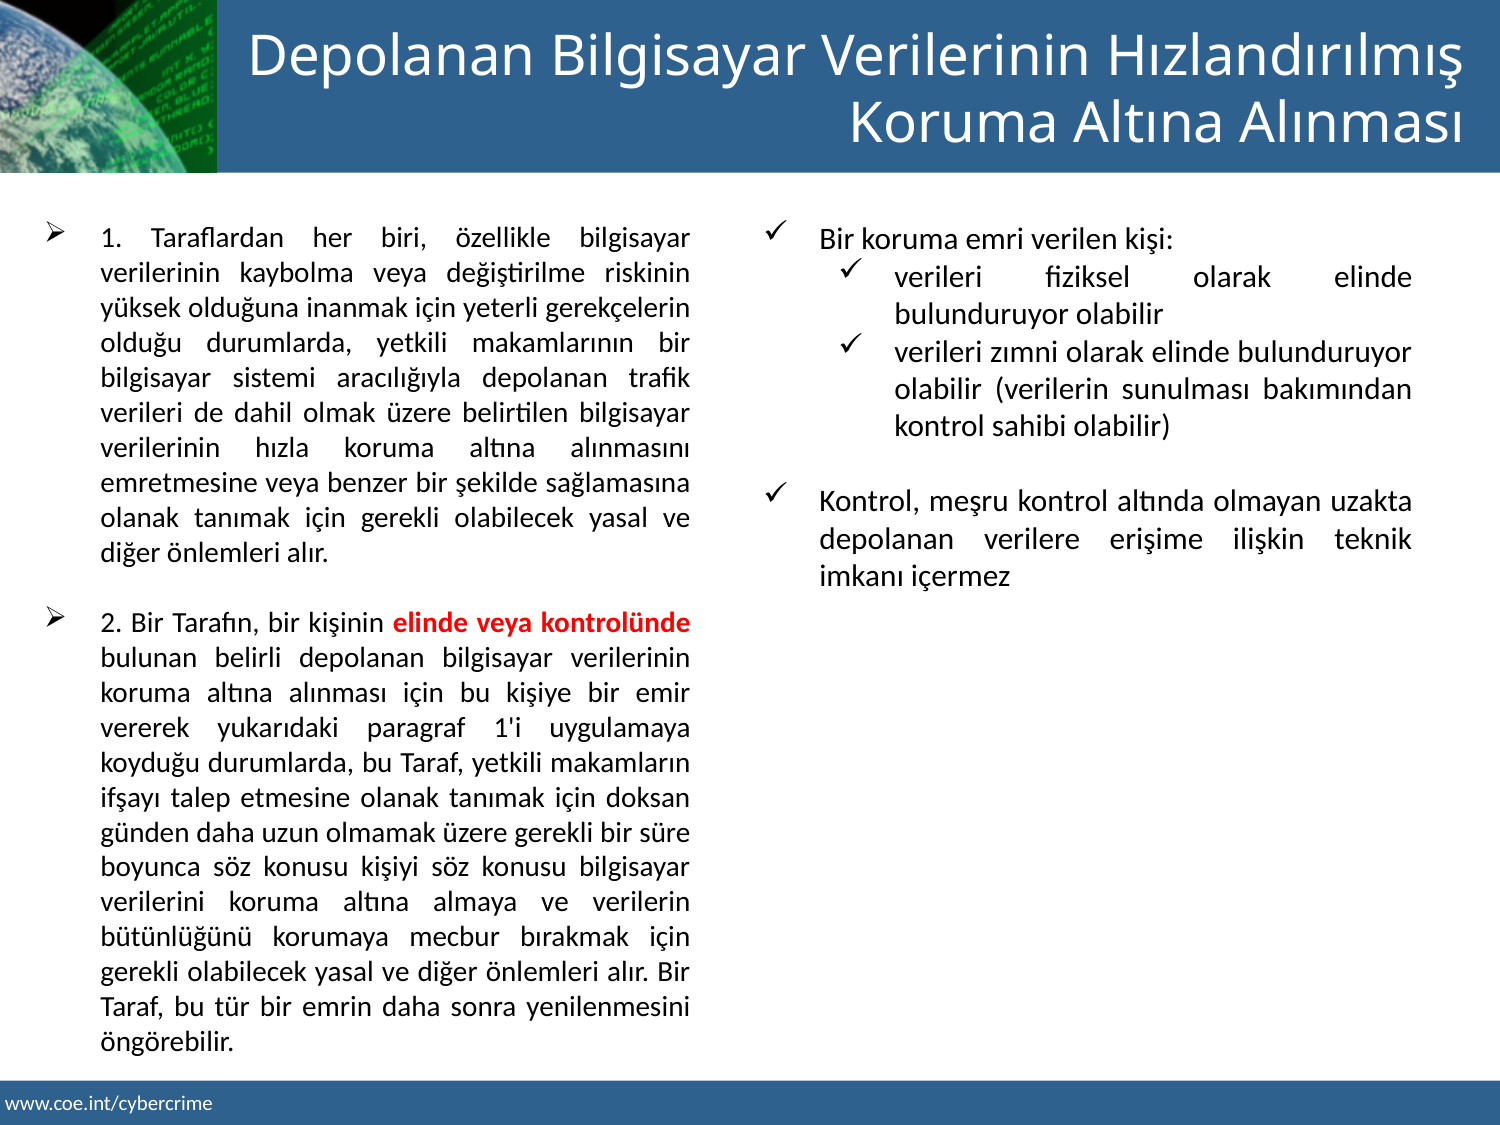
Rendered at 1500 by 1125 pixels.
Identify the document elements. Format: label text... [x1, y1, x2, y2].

text_box Bir koruma emri verilen kişi: verileri fiziksel olarak elinde bulunduruyor olabilir verileri zımni olarak elinde bulunduruyor olabilir (verilerin sunulması bakımından kontrol sahibi olabilir) Kontrol, meşru kontrol altında olmayan uzakta depolanan verilere erişime ilişkin teknik imkanı içermez [748, 211, 1429, 601]
text_box Depolanan Bilgisayar Verilerinin Hızlandırılmış Koruma Altına Alınması [227, 11, 1480, 162]
text_box 1. Taraflardan her biri, özellikle bilgisayar verilerinin kaybolma veya değiştirilme riskinin yüksek olduğuna inanmak için yeterli gerekçelerin olduğu durumlarda, yetkili makamlarının bir bilgisayar sistemi aracılığıyla depolanan trafik verileri de dahil olmak üzere belirtilen bilgisayar verilerinin hızla koruma altına alınmasını emretmesine veya benzer bir şekilde sağlamasına olanak tanımak için gerekli olabilecek yasal ve diğer önlemleri alır. 2. Bir Tarafın, bir kişinin elinde veya kontrolünde bulunan belirli depolanan bilgisayar verilerinin koruma altına alınması için bu kişiye bir emir vererek yukarıdaki paragraf 1'i uygulamaya koyduğu durumlarda, bu Taraf, yetkili makamların ifşayı talep etmesine olanak tanımak için doksan günden daha uzun olmamak üzere gerekli bir süre boyunca söz konusu kişiyi söz konusu bilgisayar verilerini koruma altına almaya ve verilerin bütünlüğünü korumaya mecbur bırakmak için gerekli olabilecek yasal ve diğer önlemleri alır. Bir Taraf, bu tür bir emrin daha sonra yenilenmesini öngörebilir. [29, 211, 706, 1065]
picture [0, 0, 217, 173]
